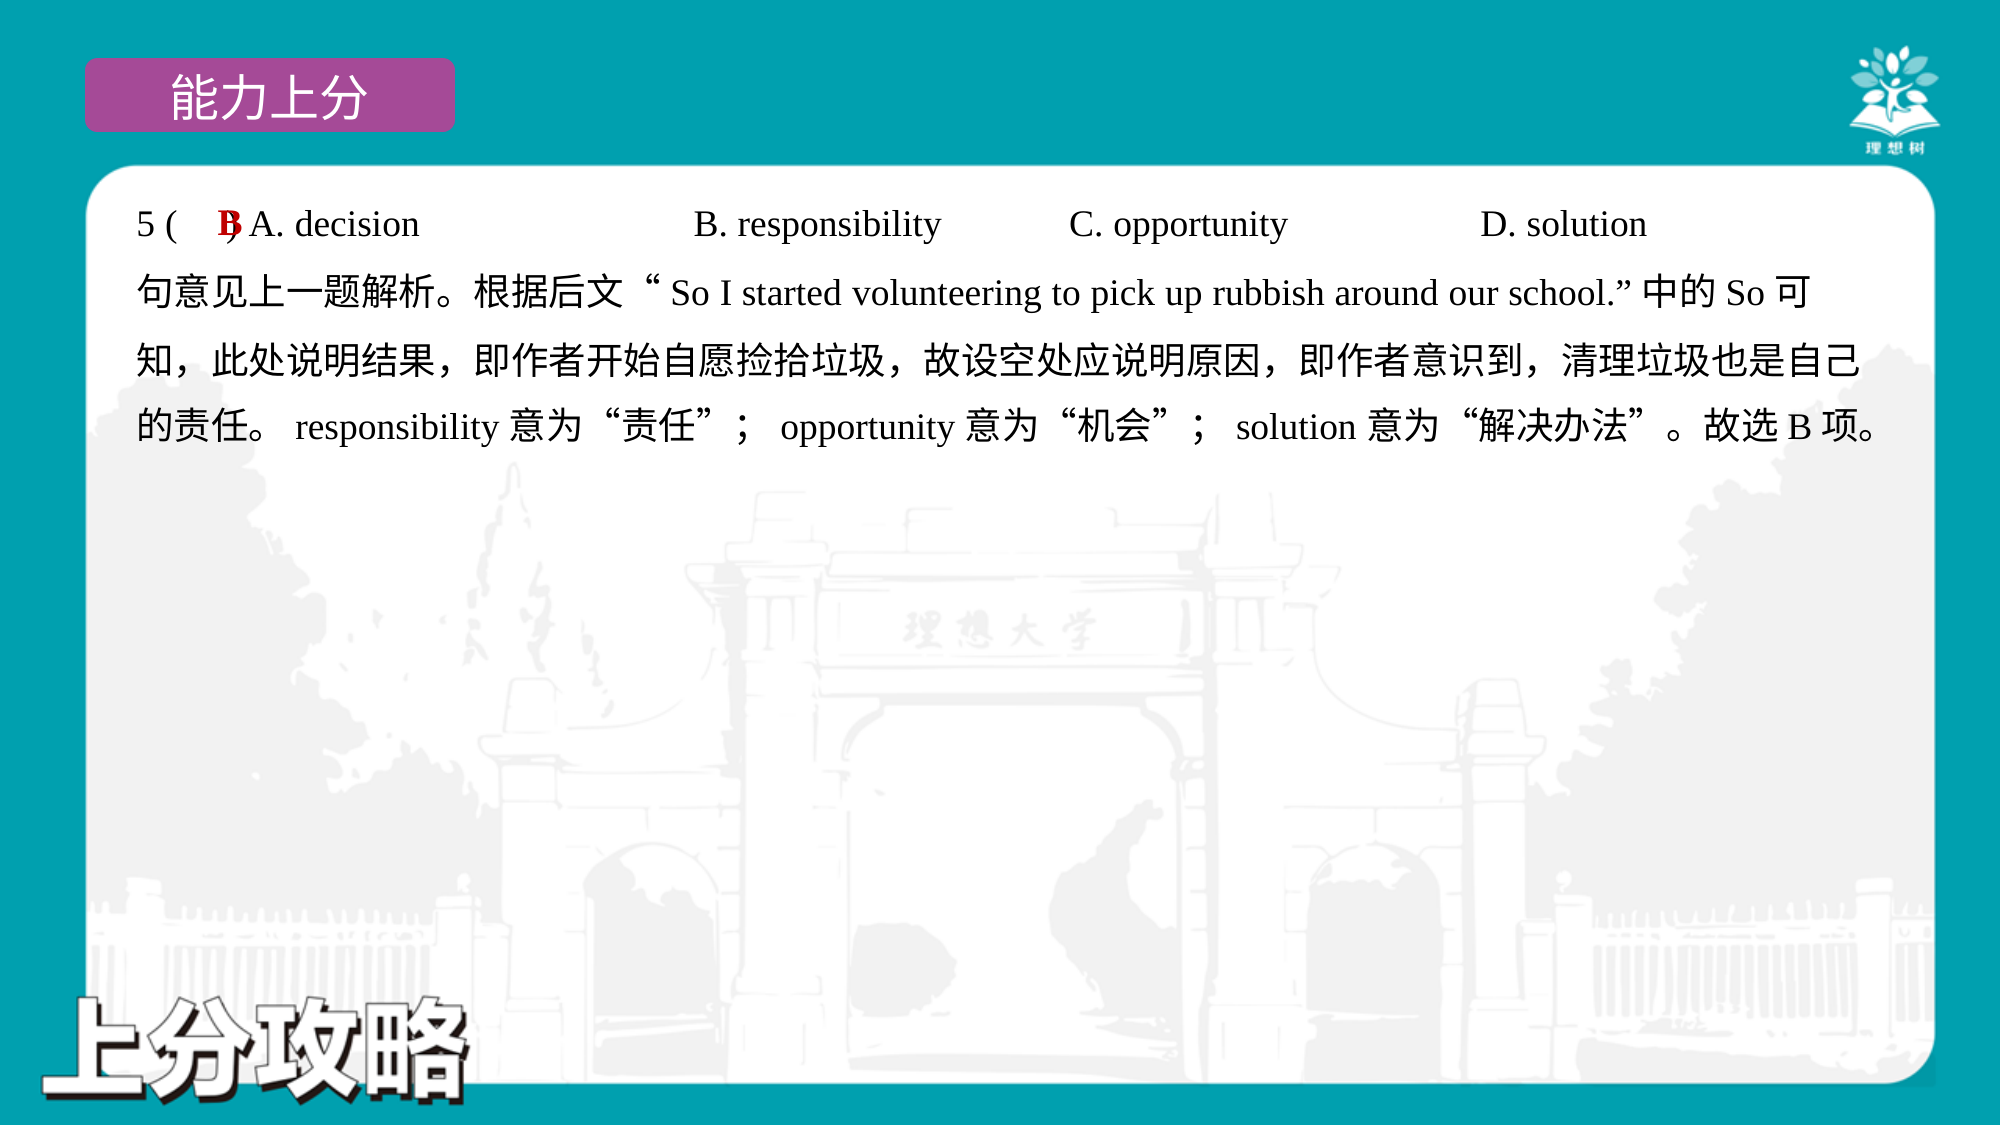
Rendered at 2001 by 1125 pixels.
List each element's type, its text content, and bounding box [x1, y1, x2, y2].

text_box 5 ( ) A. decision B. responsibility C. opportunity D. solution [136, 176, 1865, 237]
text_box 句意见上一题解析。根据后文“So I started volunteering to pick up rubbish around our school.”中的So可 知，此处说明结果，即作者开始自愿捡拾垃圾，故设空处应说明原因，即作者意识到，清理垃圾也是自己 的责任。responsibility意为“责任”；opportunity意为“机会”；solution意为“解决办法”。故选B项。 [136, 244, 1865, 441]
text_box B [204, 176, 257, 236]
picture [0, 0, 2000, 1125]
